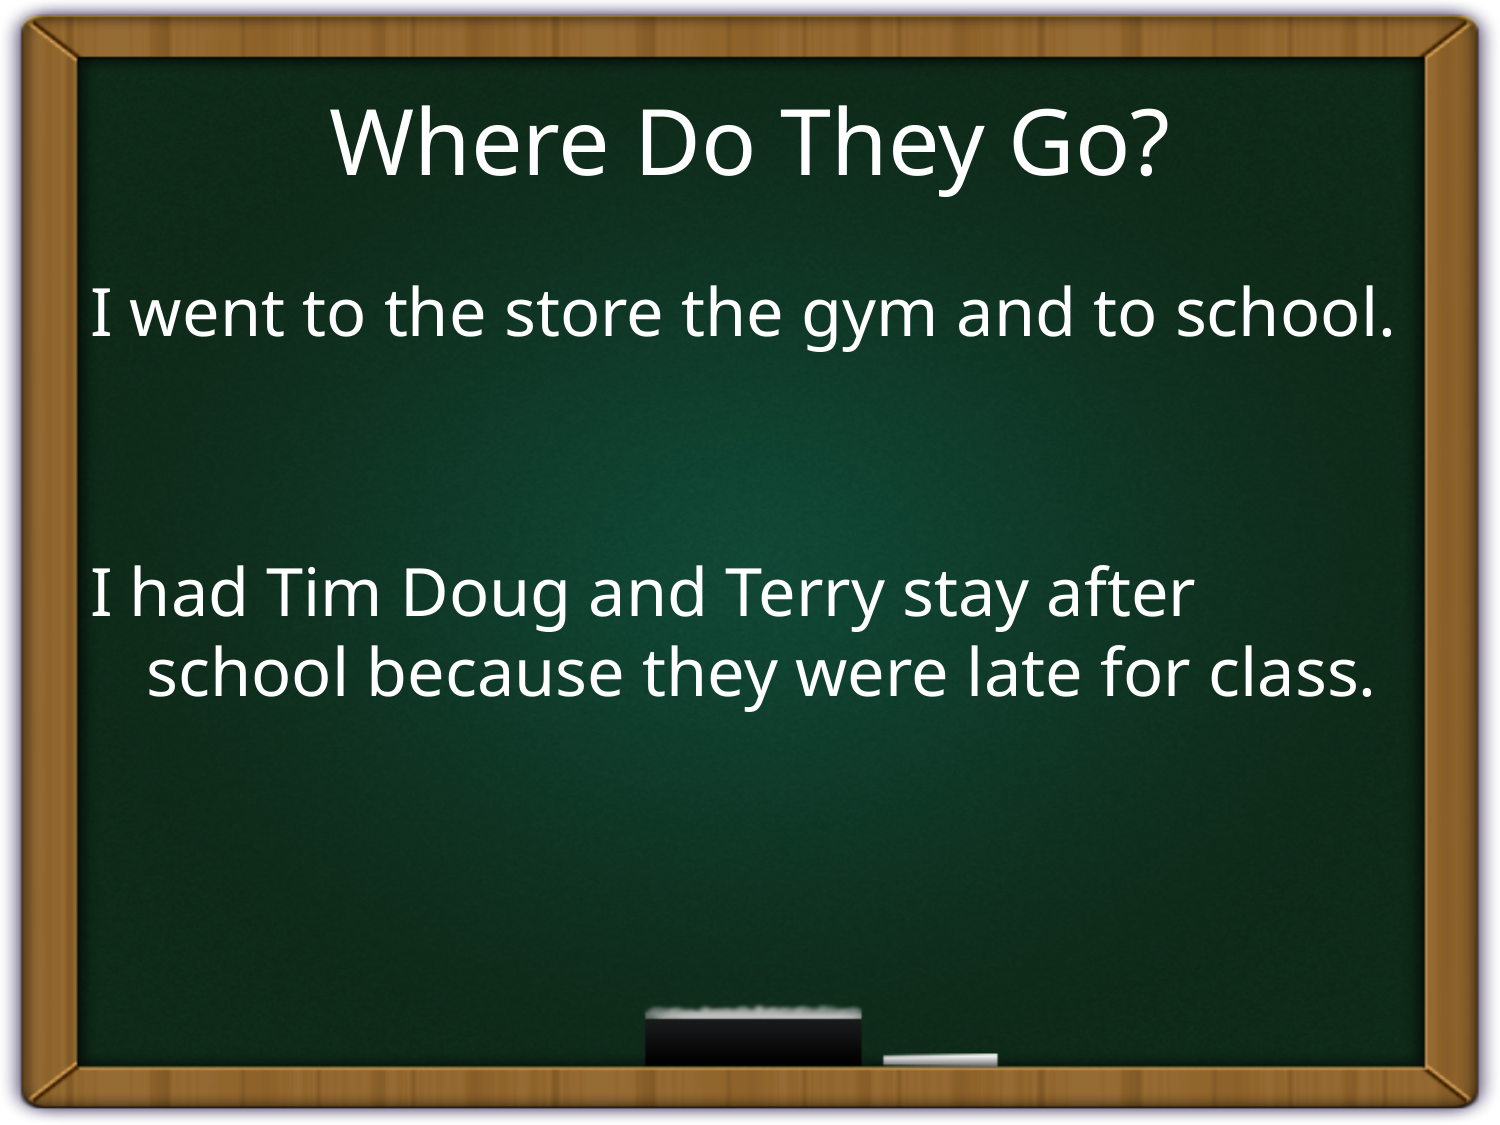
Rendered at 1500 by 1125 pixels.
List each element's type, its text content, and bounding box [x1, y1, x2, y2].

title Where Do They Go? [75, 45, 1425, 233]
picture [0, 0, 1500, 1125]
list I went to the store the gym and to school. I had Tim Doug and Terry stay after school because they were late for class. [75, 262, 1425, 1005]
